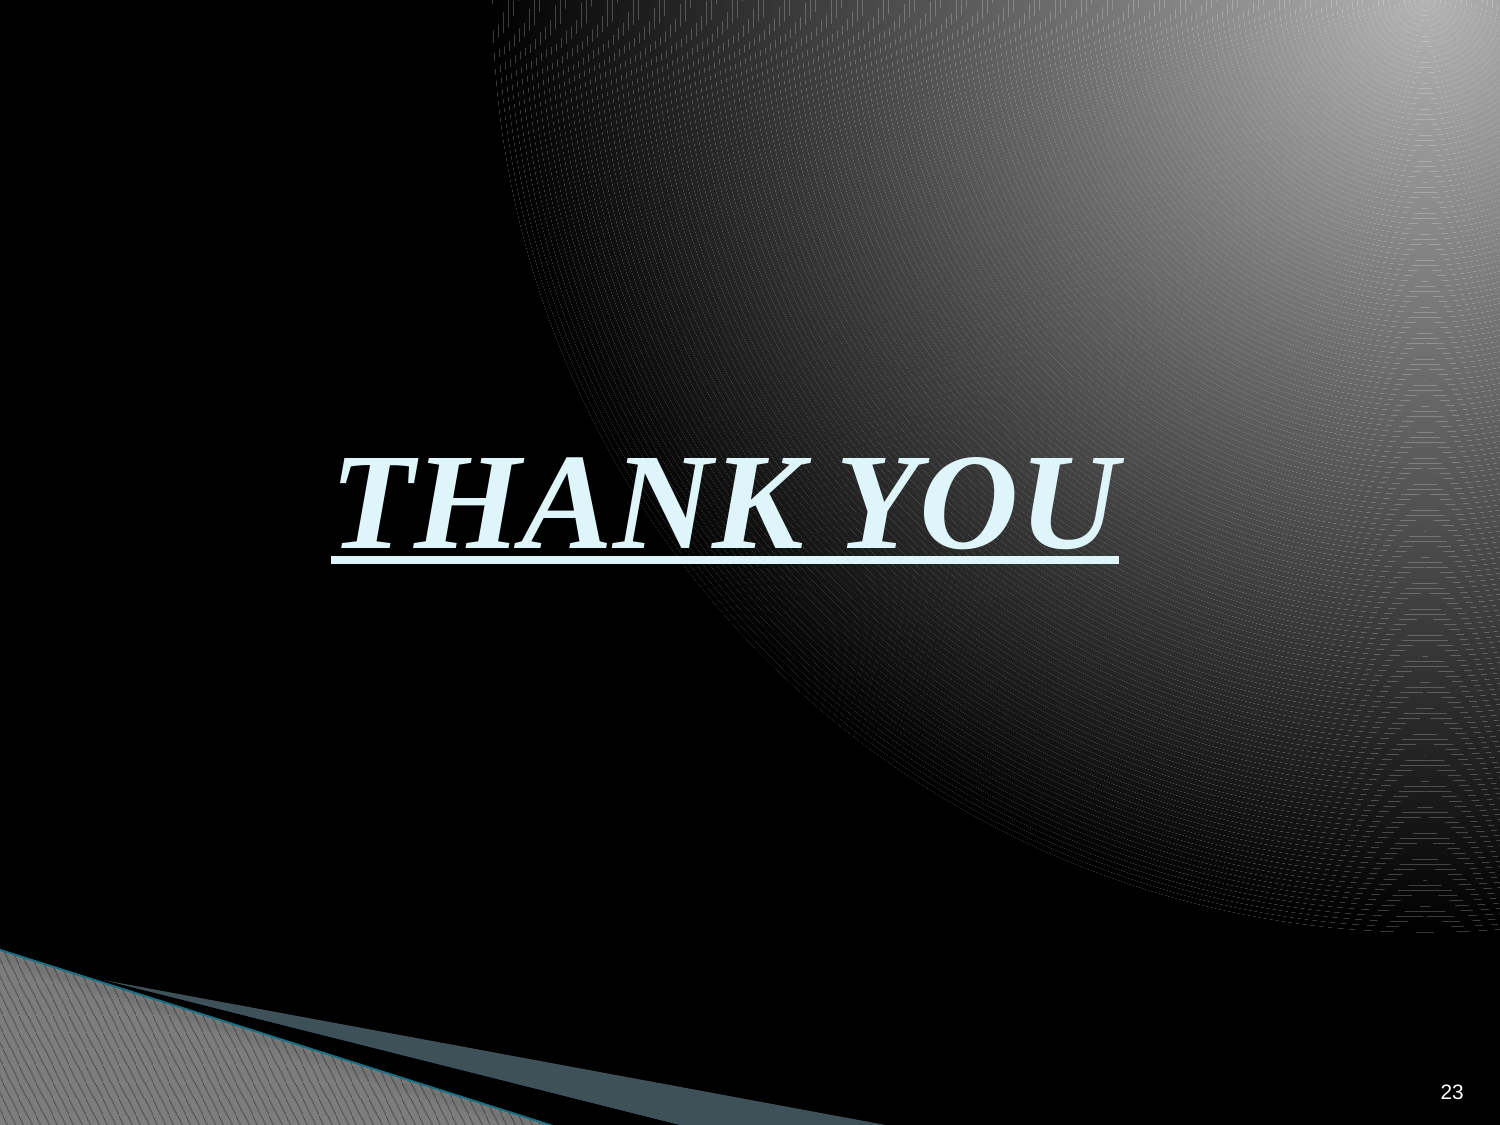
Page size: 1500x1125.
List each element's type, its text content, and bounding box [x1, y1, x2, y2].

title THANK YOU [87, 399, 1363, 588]
slide_number 23 [1418, 1051, 1479, 1112]
picture [0, 952, 543, 1125]
